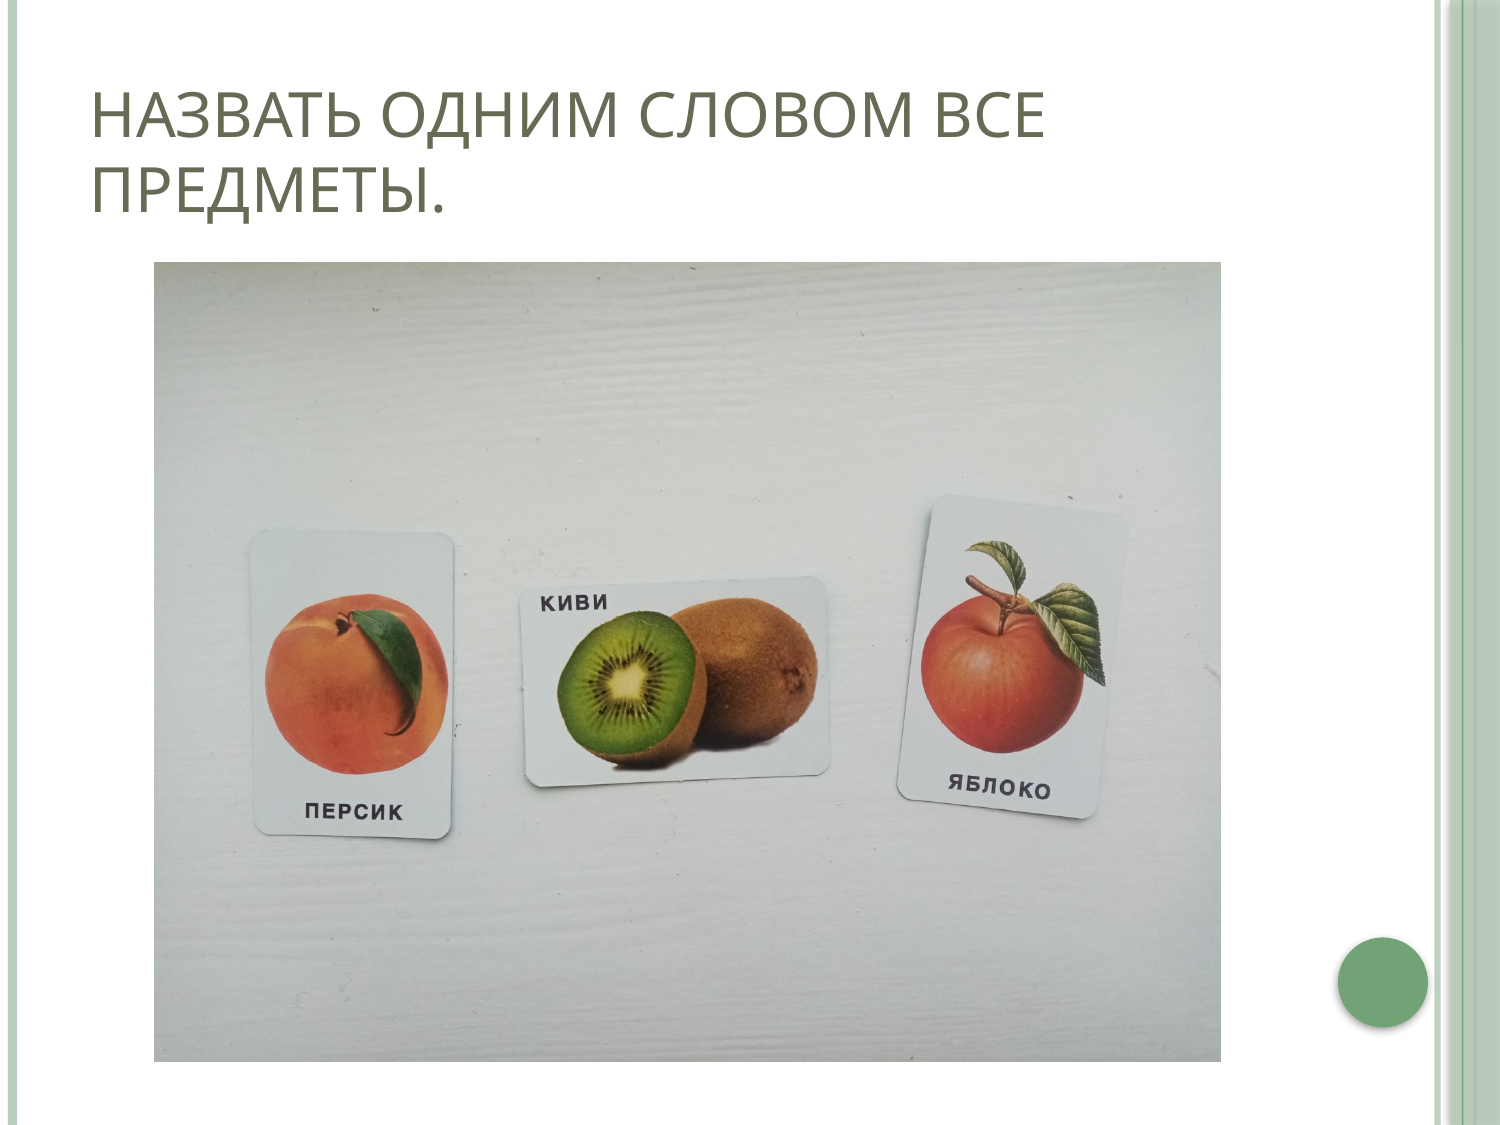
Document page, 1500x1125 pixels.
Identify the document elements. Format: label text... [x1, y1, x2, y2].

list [153, 261, 1221, 1063]
title Назвать одним словом все предметы. [75, 45, 1300, 233]
